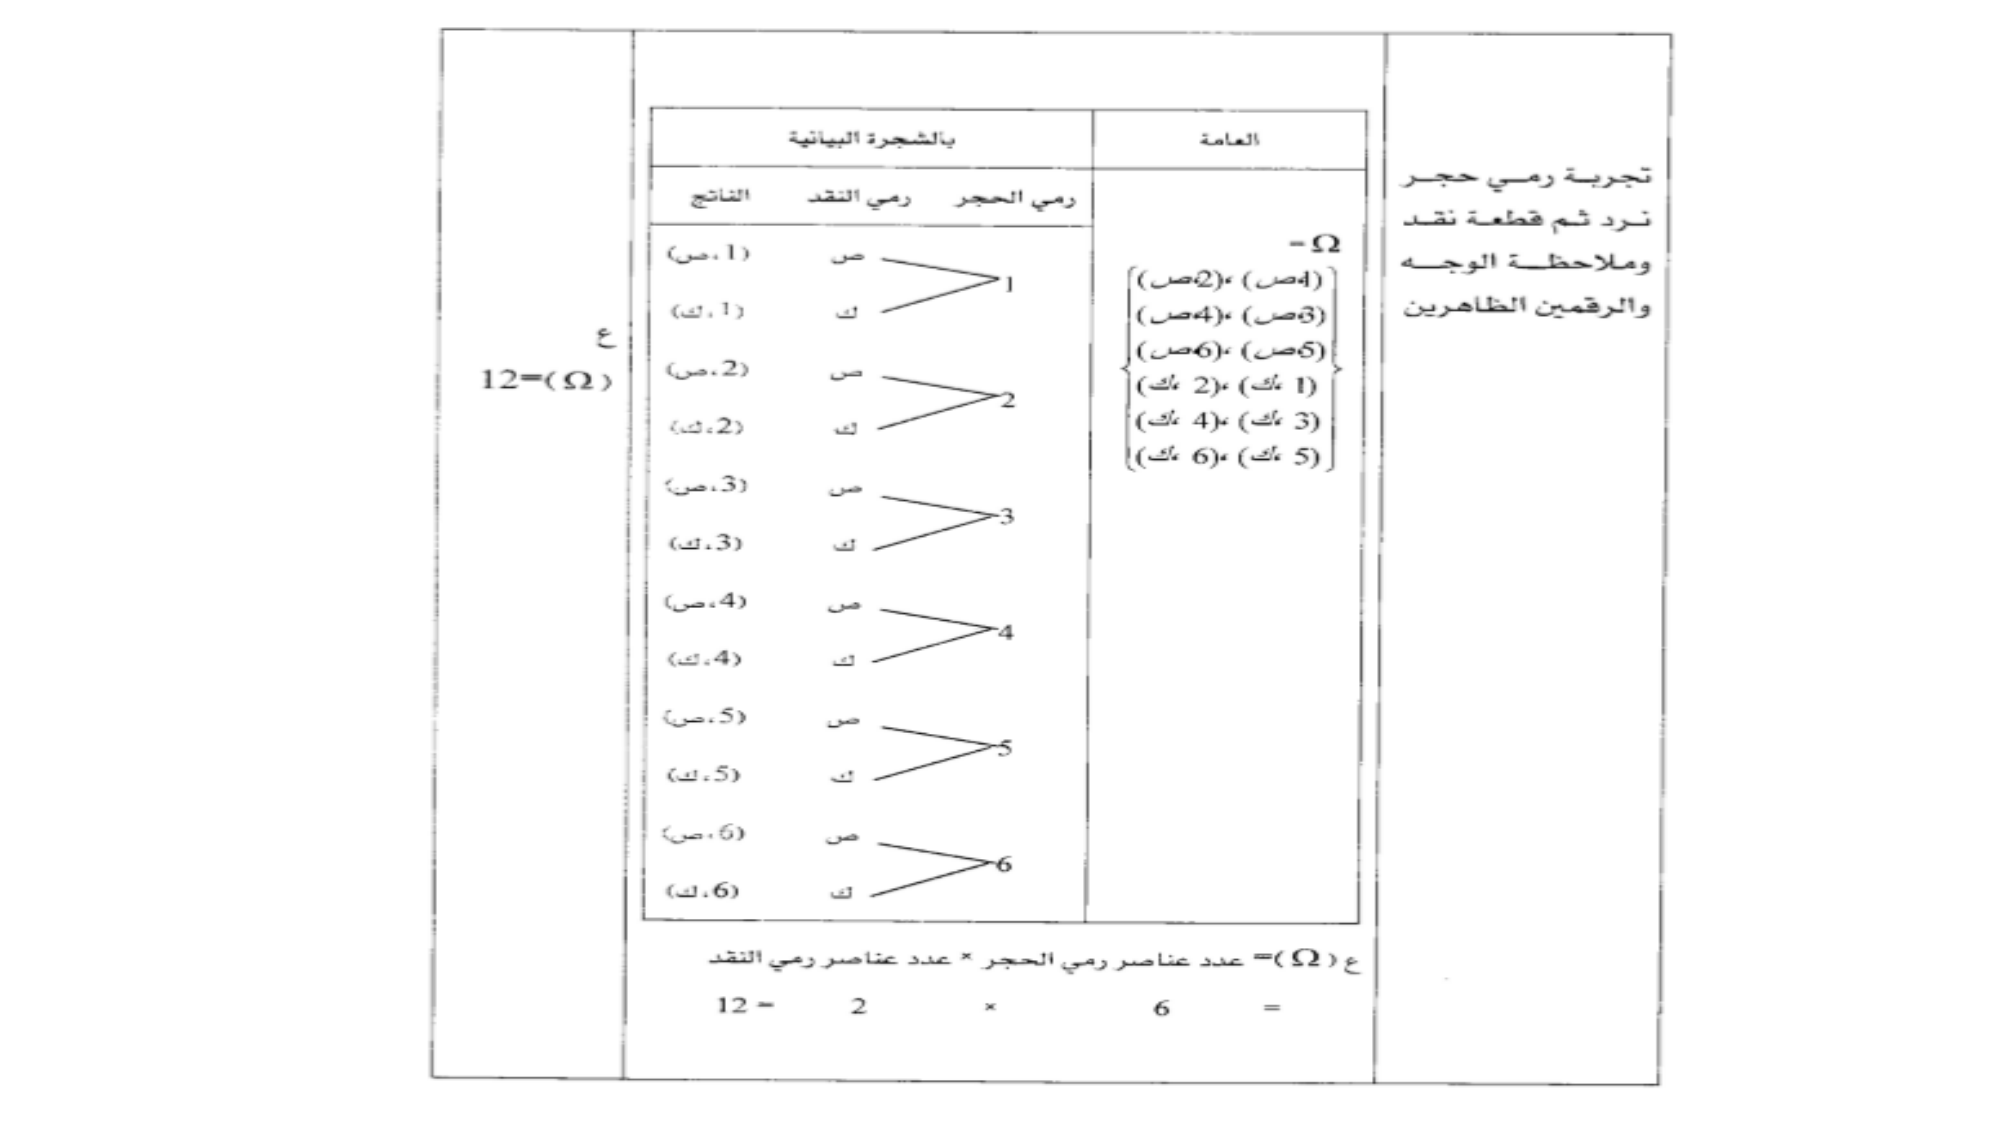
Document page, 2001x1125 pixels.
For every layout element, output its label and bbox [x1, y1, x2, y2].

picture [424, 27, 1685, 1089]
